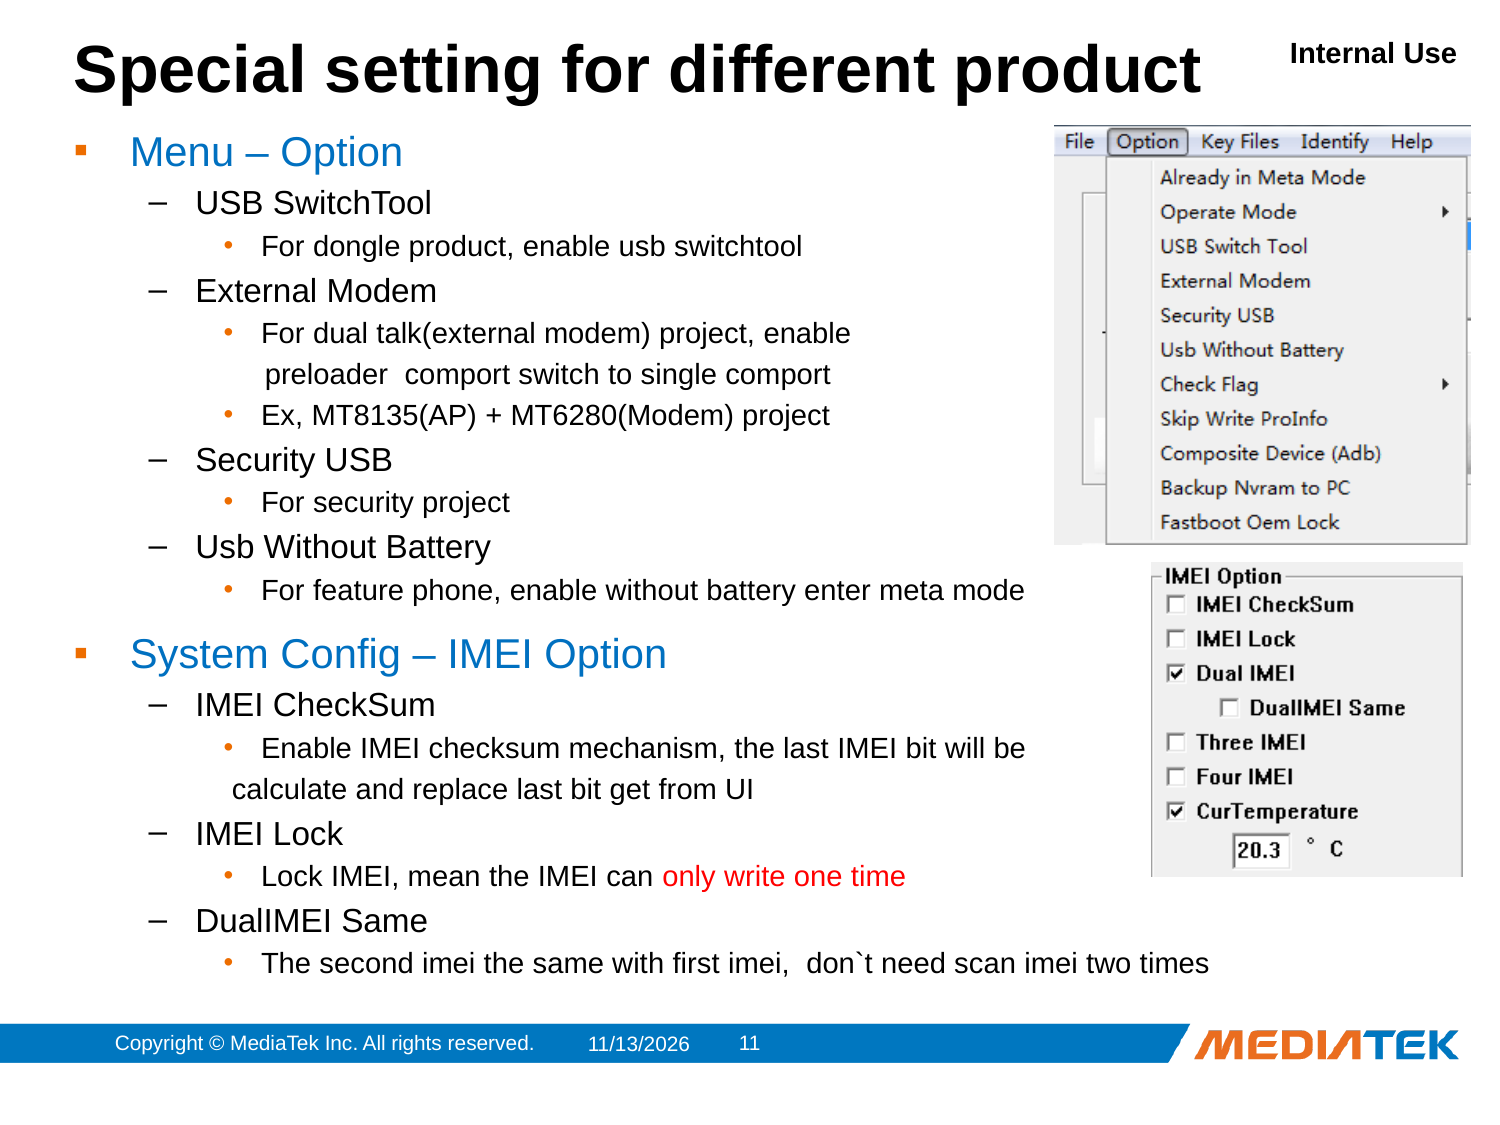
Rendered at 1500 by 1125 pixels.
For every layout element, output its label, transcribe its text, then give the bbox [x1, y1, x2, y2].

picture [789, 1044, 1459, 1063]
picture [1151, 562, 1463, 877]
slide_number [573, 1022, 711, 1090]
slide_number 10 [711, 1022, 789, 1090]
title Special setting for different product [58, 11, 1381, 116]
list Menu – Option USB SwitchTool For dongle product, enable usb switchtool External Modem For dual talk(external modem) project, enable preloader comport switch to single comport Ex, MT8135(AP) + MT6280(Modem) project Security USB For security project Usb Without Battery For feature phone, enable without battery enter meta mode System Config – IMEI Option IMEI CheckSum Enable IMEI checksum mechanism, the last IMEI bit will be calculate and replace last bit get from UI IMEI Lock Lock IMEI, mean the IMEI can only write one time DualIMEI Same The second imei the same with first imei, don`t need scan imei two times [58, 116, 1466, 1044]
picture [1054, 125, 1471, 545]
footer Copyright © MediaTek Inc. All rights reserved. [99, 1022, 573, 1090]
picture [0, 1023, 99, 1063]
